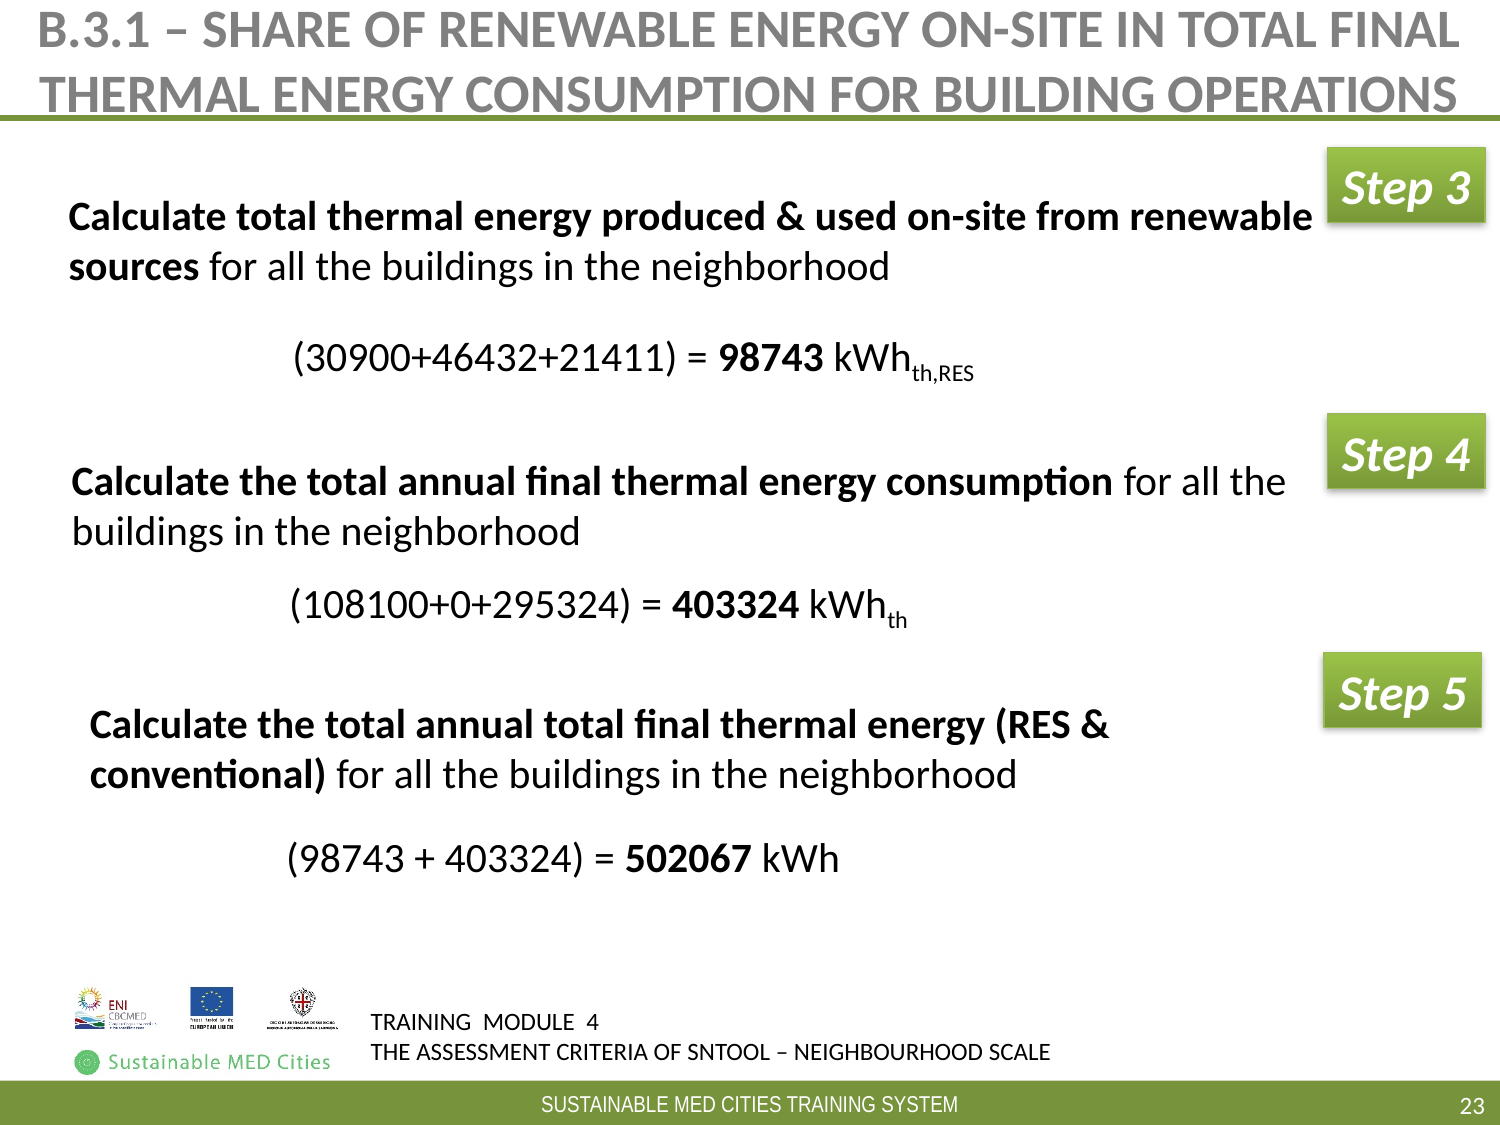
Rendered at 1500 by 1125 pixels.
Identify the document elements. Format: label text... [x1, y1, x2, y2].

text_box Step 5 [1323, 652, 1482, 728]
picture [62, 978, 356, 1080]
text_box Calculate the total annual final thermal energy consumption for all the buildings in the neighborhood [56, 446, 1327, 662]
text_box (98743 + 403324) = 502067 kWh [271, 822, 1043, 888]
text_box Step 4 [1327, 413, 1486, 489]
text_box (30900+46432+21411) = 98743 kWhth,RES [277, 321, 990, 394]
text_box Calculate the total annual total final thermal energy (RES & conventional) for all the buildings in the neighborhood [75, 689, 1345, 905]
text_box Step 3 [1327, 147, 1486, 223]
title B.3.1 – SHARE OF RENEWABLE ENERGY ON-SITE IN TOTAL FINAL THERMAL ENERGY CONSUMPTION FOR BUILDING OPERATIONS [0, 0, 1500, 117]
text_box Calculate total thermal energy produced & used on-site from renewable sources for all the buildings in the neighborhood [53, 181, 1366, 396]
text_box (108100+0+295324) = 403324 kWhth [274, 569, 923, 641]
slide_number 23 [1399, 1074, 1500, 1125]
